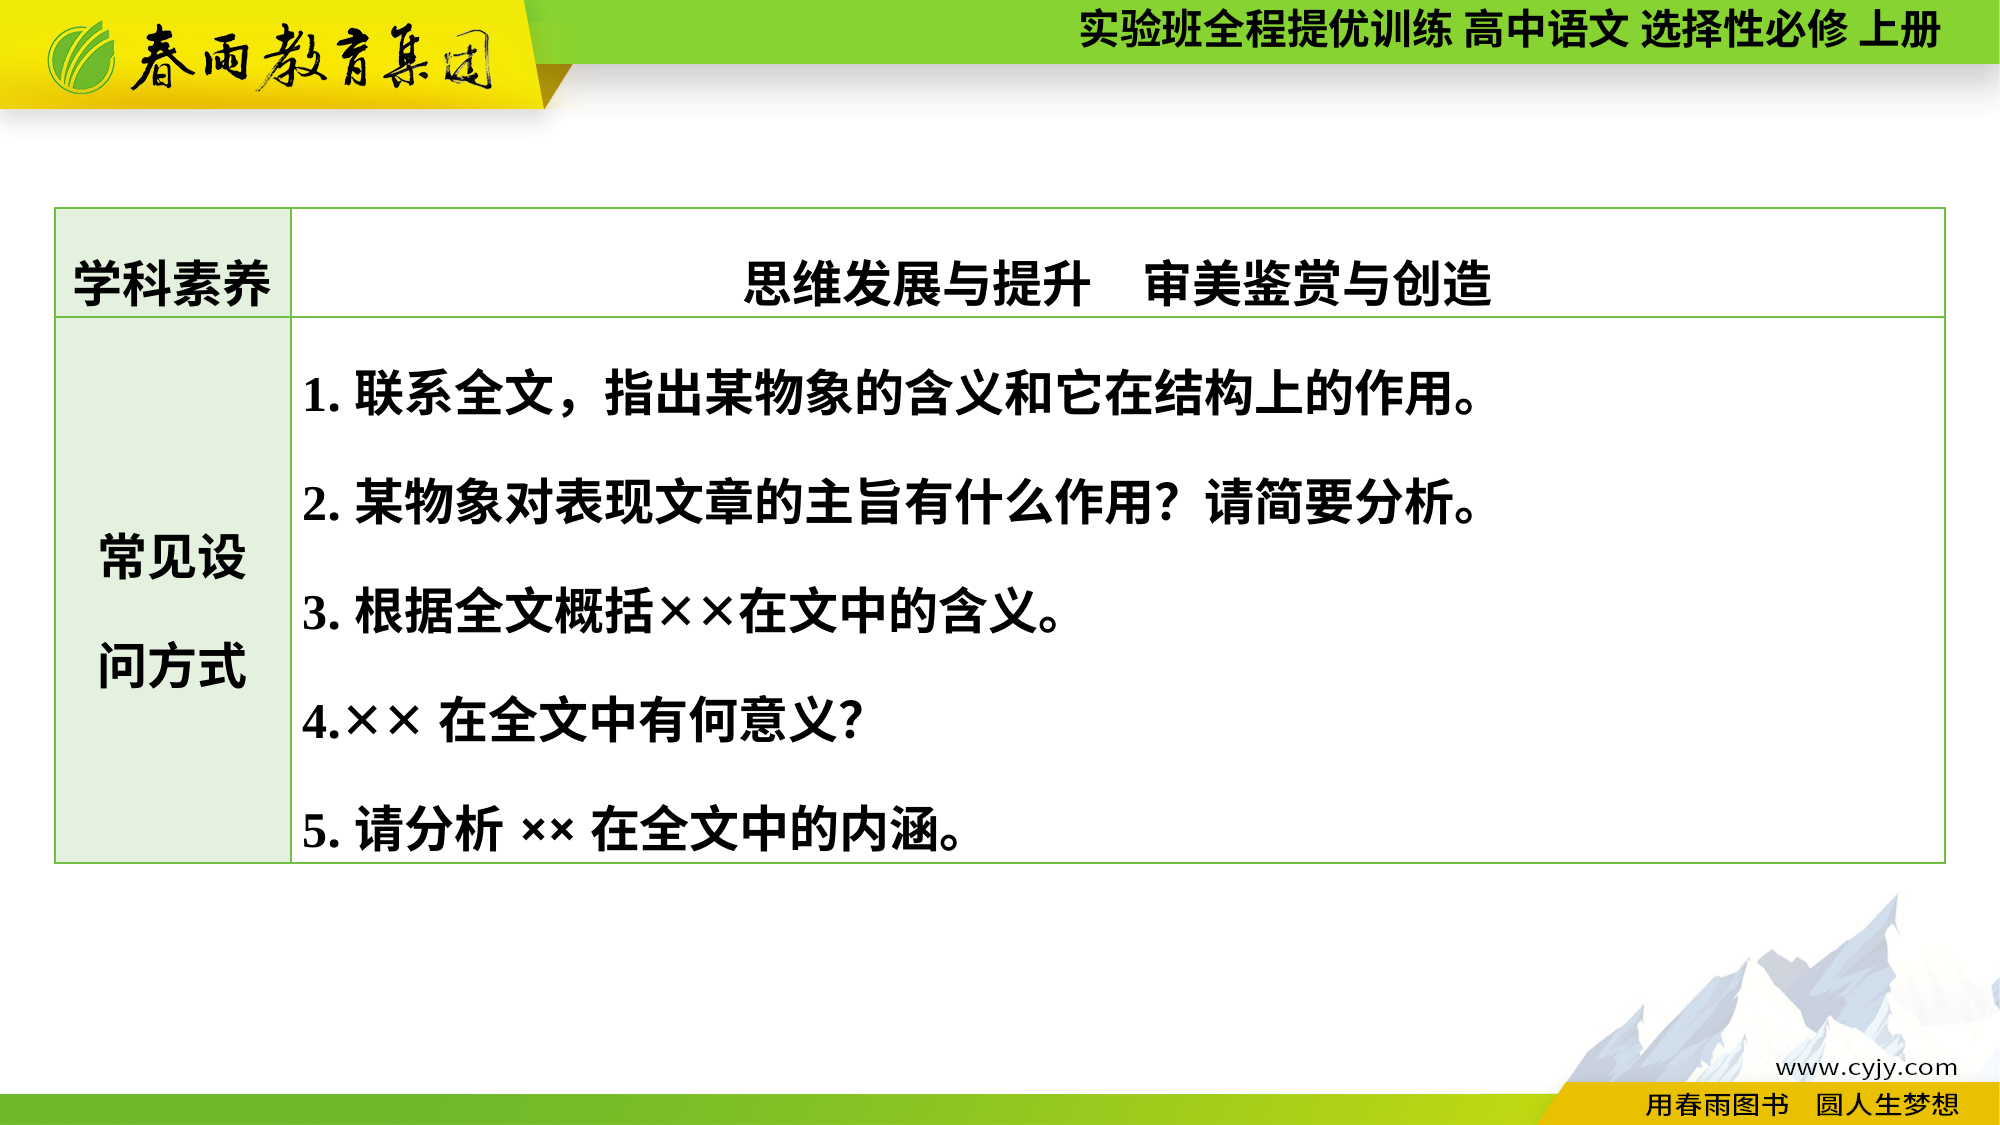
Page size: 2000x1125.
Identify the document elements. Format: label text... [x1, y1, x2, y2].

table_header 思维发展与提升 审美鉴赏与创造 [292, 209, 1944, 316]
table_header 学科素养 [56, 209, 290, 316]
table_cell 常见设 问方式 [56, 318, 290, 862]
table_cell 1.联系全文，指出某物象的含义和它在结构上的作用。 2.某物象对表现文章的主旨有什么作用？请简要分析。 3.根据全文概括✕✕在文中的含义。 4.✕✕在全文中有何意义？ 5.请分析××在全文中的内涵。 [292, 318, 1944, 862]
picture [0, 0, 2000, 1125]
